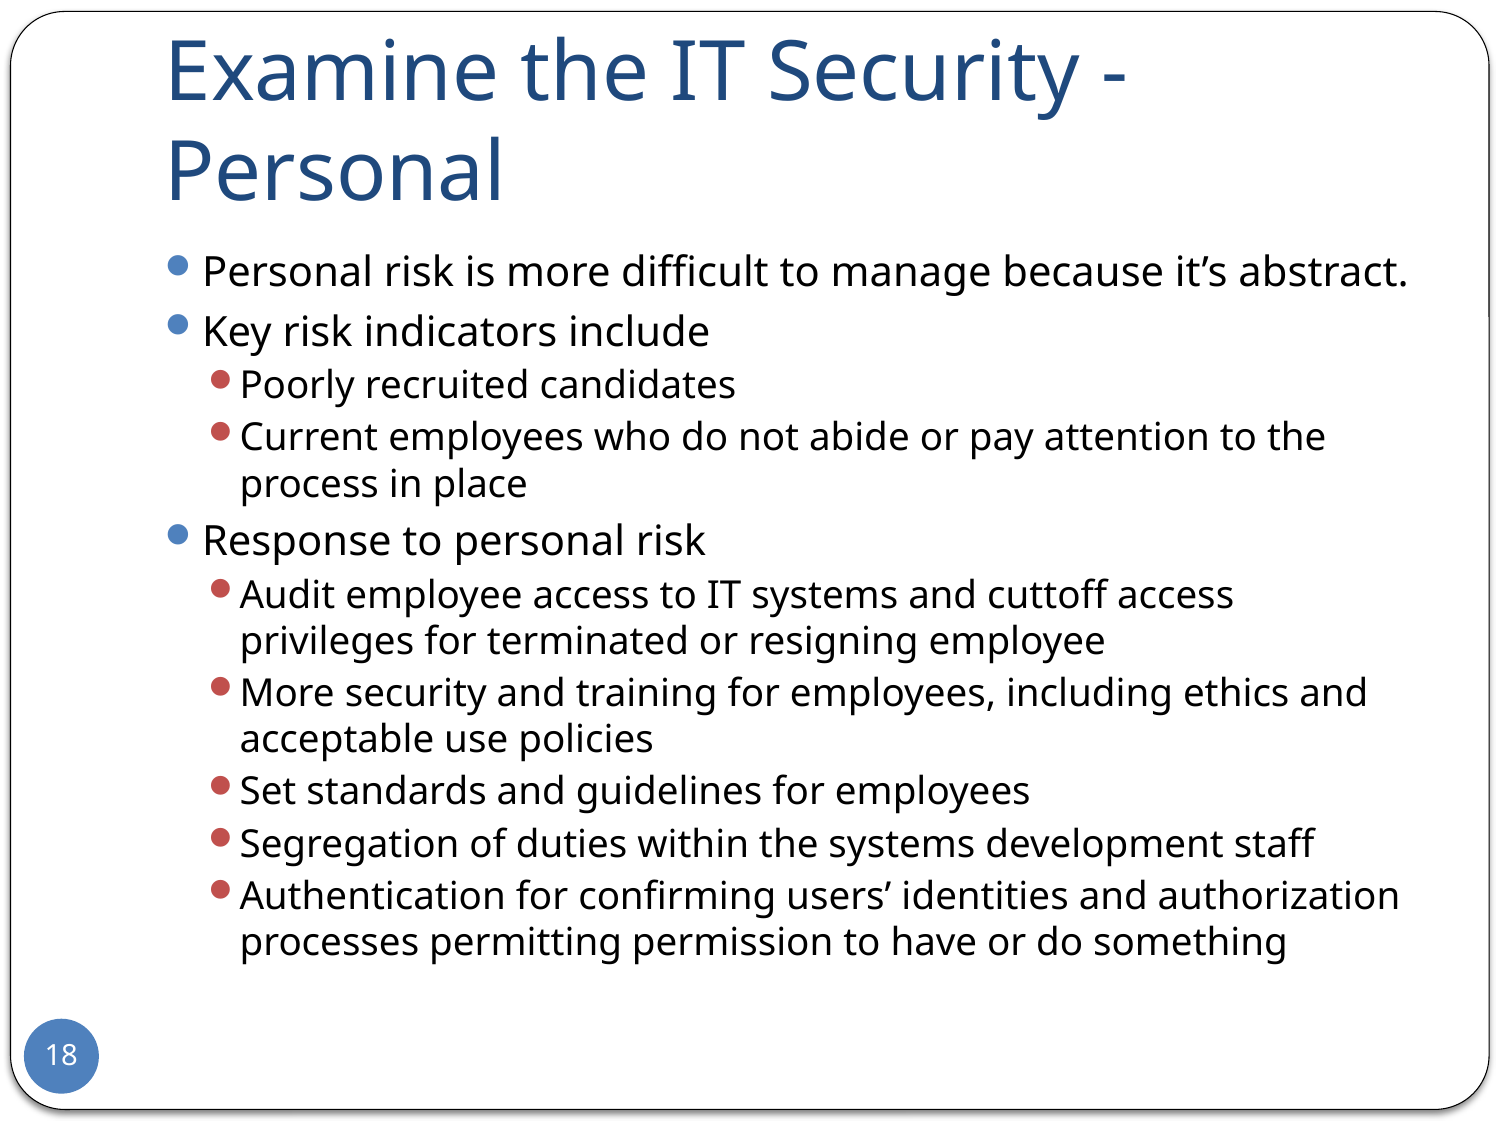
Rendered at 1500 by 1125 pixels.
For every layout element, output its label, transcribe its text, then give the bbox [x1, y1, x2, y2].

title Examine the IT Security - Personal [150, 45, 1425, 233]
list Personal risk is more difficult to manage because it’s abstract. Key risk indicators include Poorly recruited candidates Current employees who do not abide or pay attention to the process in place Response to personal risk Audit employee access to IT systems and cuttoff access privileges for terminated or resigning employee More security and training for employees, including ethics and acceptable use policies Set standards and guidelines for employees Segregation of duties within the systems development staff Authentication for confirming users’ identities and authorization processes permitting permission to have or do something [150, 237, 1425, 988]
slide_number 18 [23, 1018, 99, 1094]
